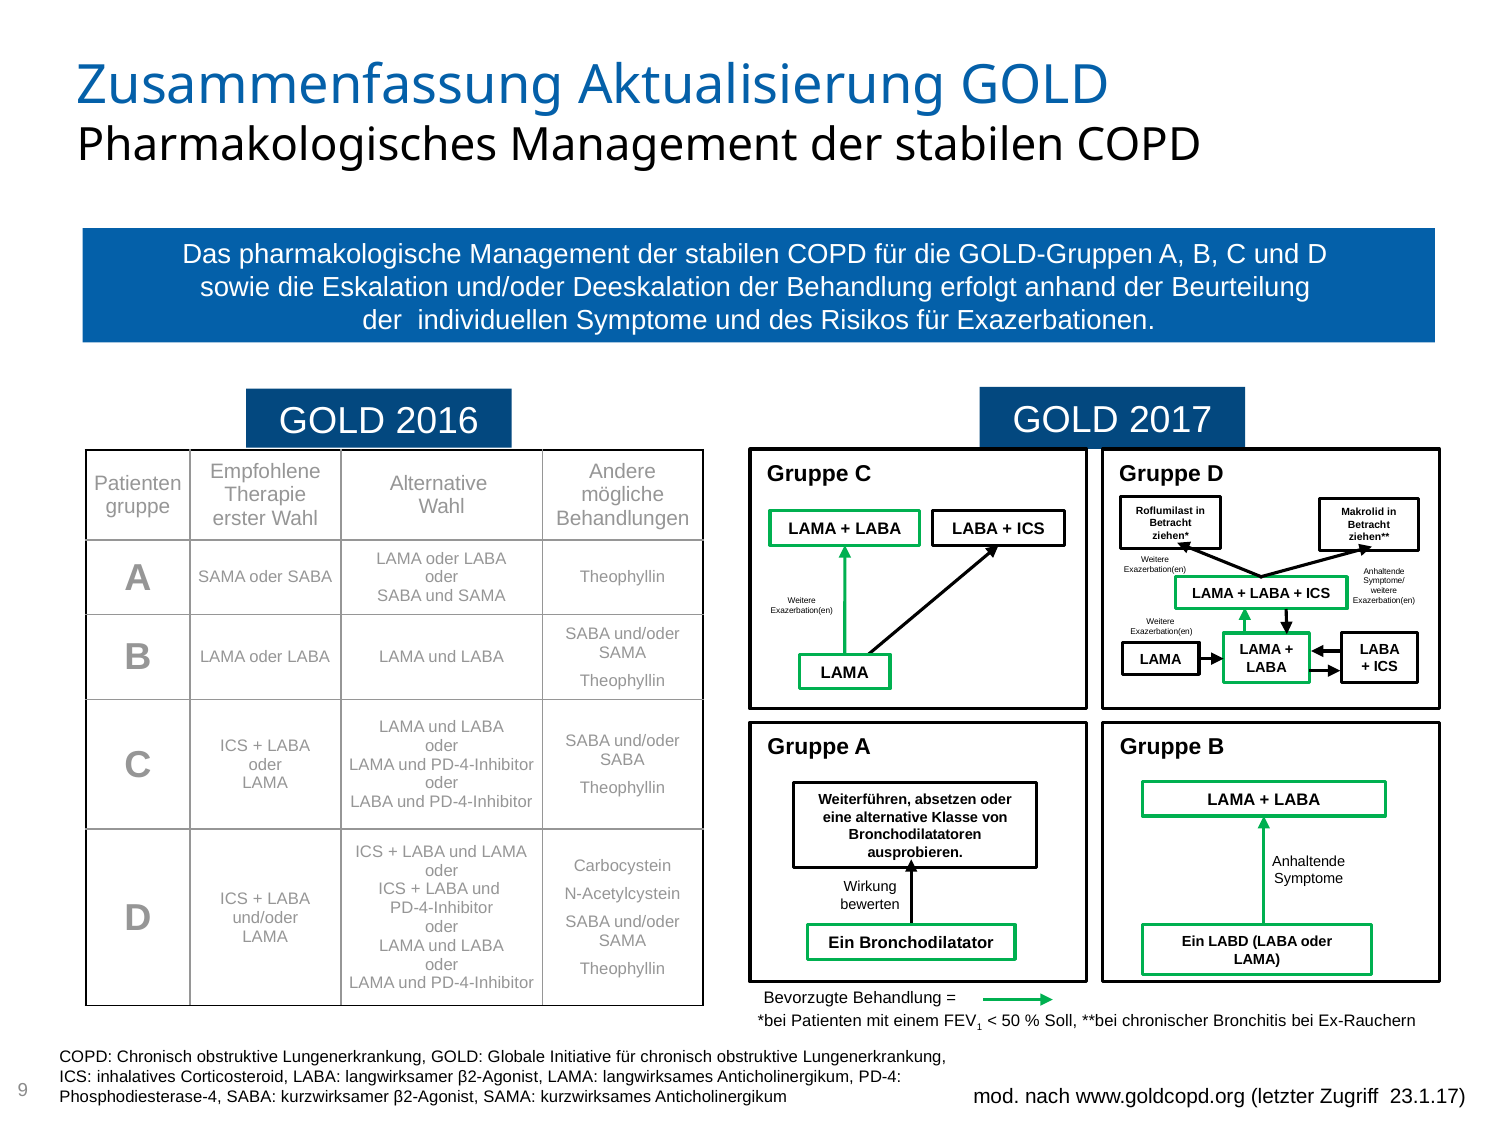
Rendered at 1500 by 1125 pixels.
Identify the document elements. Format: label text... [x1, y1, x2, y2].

table_cell LAMA und LABA [342, 615, 542, 699]
text_box COPD: Chronisch obstruktive Lungenerkrankung, GOLD: Globale Initiative für chronisch obstruktive Lungenerkrankung, ICS: inhalatives Corticosteroid, LABA: langwirksamer β2-Agonist, LAMA: langwirksames Anticholinergikum, PD-4: Phosphodiesterase-4, SABA: kurzwirksamer β2-Agonist, SAMA: kurzwirksames Anticholinergikum [44, 1038, 979, 1113]
table_cell LAMA oder LABA [191, 615, 340, 699]
text_box [53, 928, 749, 1008]
text_box [1070, 928, 1431, 1002]
text_box Ein LABD (LABA oder LAMA) [1142, 924, 1372, 975]
text_box LABA + ICS [1341, 632, 1418, 683]
text_box GOLD 2016 [246, 388, 512, 448]
text_box 9 [0, 1058, 47, 1119]
text_box GOLD 2017 [979, 386, 1246, 449]
text_box [749, 721, 1088, 983]
table_header Patientengruppe [87, 451, 189, 539]
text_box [1262, 546, 1373, 578]
table_cell LAMA oder LABA oder SABA und SAMA [342, 541, 542, 614]
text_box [869, 545, 999, 654]
text_box mod. nach www.goldcopd.org (letzter Zugriff 23.1.17) [934, 1072, 1481, 1115]
text_box [749, 448, 1088, 710]
text_box Anhaltende Symptome/ weitere Exazerbation(en) [1332, 558, 1436, 613]
text_box *bei Patienten mit einem FEV1 < 50 % Soll, **bei chronischer Bronchitis bei Ex-Rauchern [742, 1002, 1438, 1040]
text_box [748, 979, 1070, 1036]
text_box Weiterführen, absetzen oder eine alternative Klasse von Bronchodilatatoren ausprobieren. [793, 782, 1037, 868]
table_cell C [87, 700, 189, 828]
text_box Gruppe A [752, 723, 897, 767]
table_cell SABA und/oder SAMA Theophyllin [543, 615, 702, 699]
text_box Gruppe B [1105, 724, 1250, 767]
table_header Andere mögliche Behandlungen [543, 451, 702, 539]
table_header Empfohlene Therapie erster Wahl [191, 451, 340, 539]
text_box LAMA + LABA [770, 510, 920, 546]
text_box LAMA + LABA [1142, 781, 1386, 816]
text_box Das pharmakologische Management der stabilen COPD für die GOLD-Gruppen A, B, C und D sowie die Eskalation und/oder Deeskalation der Behandlung erfolgt anhand der Beurteilung der individuellen Symptome und des Risikos für Exazerbationen. [82, 228, 1435, 343]
table_cell SABA und/oder SABA Theophyllin [543, 700, 702, 828]
text_box Gruppe D [1104, 451, 1249, 494]
text_box Roflumilast in Betracht ziehen* [1120, 496, 1221, 546]
table_cell SAMA oder SABA [191, 541, 340, 614]
table_header Alternative Wahl [342, 451, 542, 539]
text_box Weitere Exazerbation(en) [1100, 546, 1210, 582]
table_cell ICS + LABA oder LAMA [191, 700, 340, 828]
table_cell Theophyllin [543, 541, 702, 614]
text_box [1102, 721, 1441, 983]
text_box LAMA [799, 654, 891, 689]
table_cell B [87, 615, 189, 699]
table_cell ICS + LABA und LAMA oder ICS + LABA und PD-4-Inhibitor oder LAMA und LABA oder LAMA und PD-4-Inhibitor [342, 830, 542, 1005]
table_cell LAMA und LABA oder LAMA und PD-4-Inhibitor oder LABA und PD-4-Inhibitor [342, 700, 542, 828]
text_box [1176, 542, 1262, 578]
text_box Gruppe C [752, 451, 897, 494]
table_cell A [87, 541, 189, 614]
text_box [1102, 448, 1441, 710]
text_box LAMA [1122, 642, 1199, 675]
table_cell Carbocystein N-Acetylcystein SABA und/oder SAMA Theophyllin [543, 830, 702, 1005]
title Zusammenfassung Aktualisierung GOLD Pharmakologisches Management der stabilen COPD [76, 30, 1424, 189]
text_box LABA + ICS [932, 510, 1065, 546]
text_box Ein Bronchodilatator [807, 924, 1016, 960]
text_box Makrolid in Betracht ziehen** [1319, 498, 1419, 551]
table_cell ICS + LABA und/oder LAMA [191, 830, 340, 1005]
text_box LAMA + LABA [1223, 632, 1310, 683]
table_cell D [87, 830, 189, 1005]
